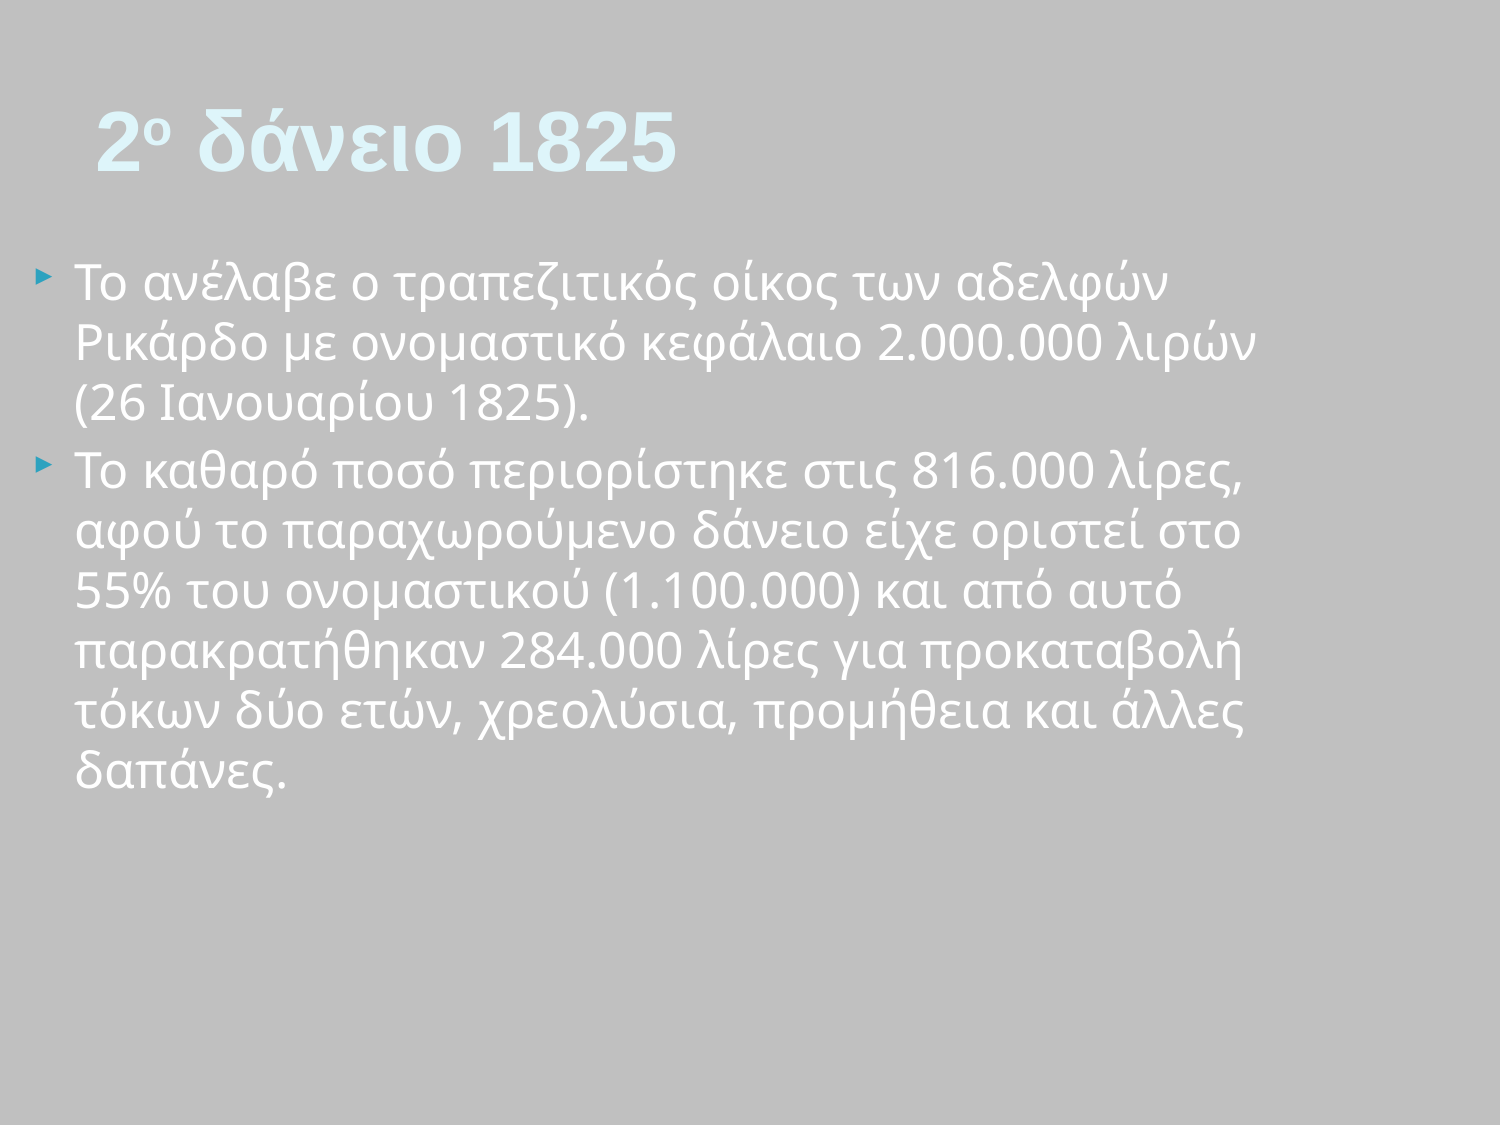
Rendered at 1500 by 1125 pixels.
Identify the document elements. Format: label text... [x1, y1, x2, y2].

title 2ο δάνειο 1825 [80, 43, 1431, 231]
list Το ανέλαβε ο τραπεζιτικός οίκος των αδελφών Ρικάρδο με ονομαστικό κεφάλαιο 2.000.000 λιρών (26 Ιανουαρίου 1825). Το καθαρό ποσό περιορίστηκε στις 816.000 λίρες, αφού το παραχωρούμενο δάνειο είχε οριστεί στο 55% του ονομαστικού (1.100.000) και από αυτό παρακρατήθηκαν 284.000 λίρες για προκαταβολή τόκων δύο ετών, χρεολύσια, προμήθεια και άλλες δαπάνες. [0, 242, 1351, 986]
